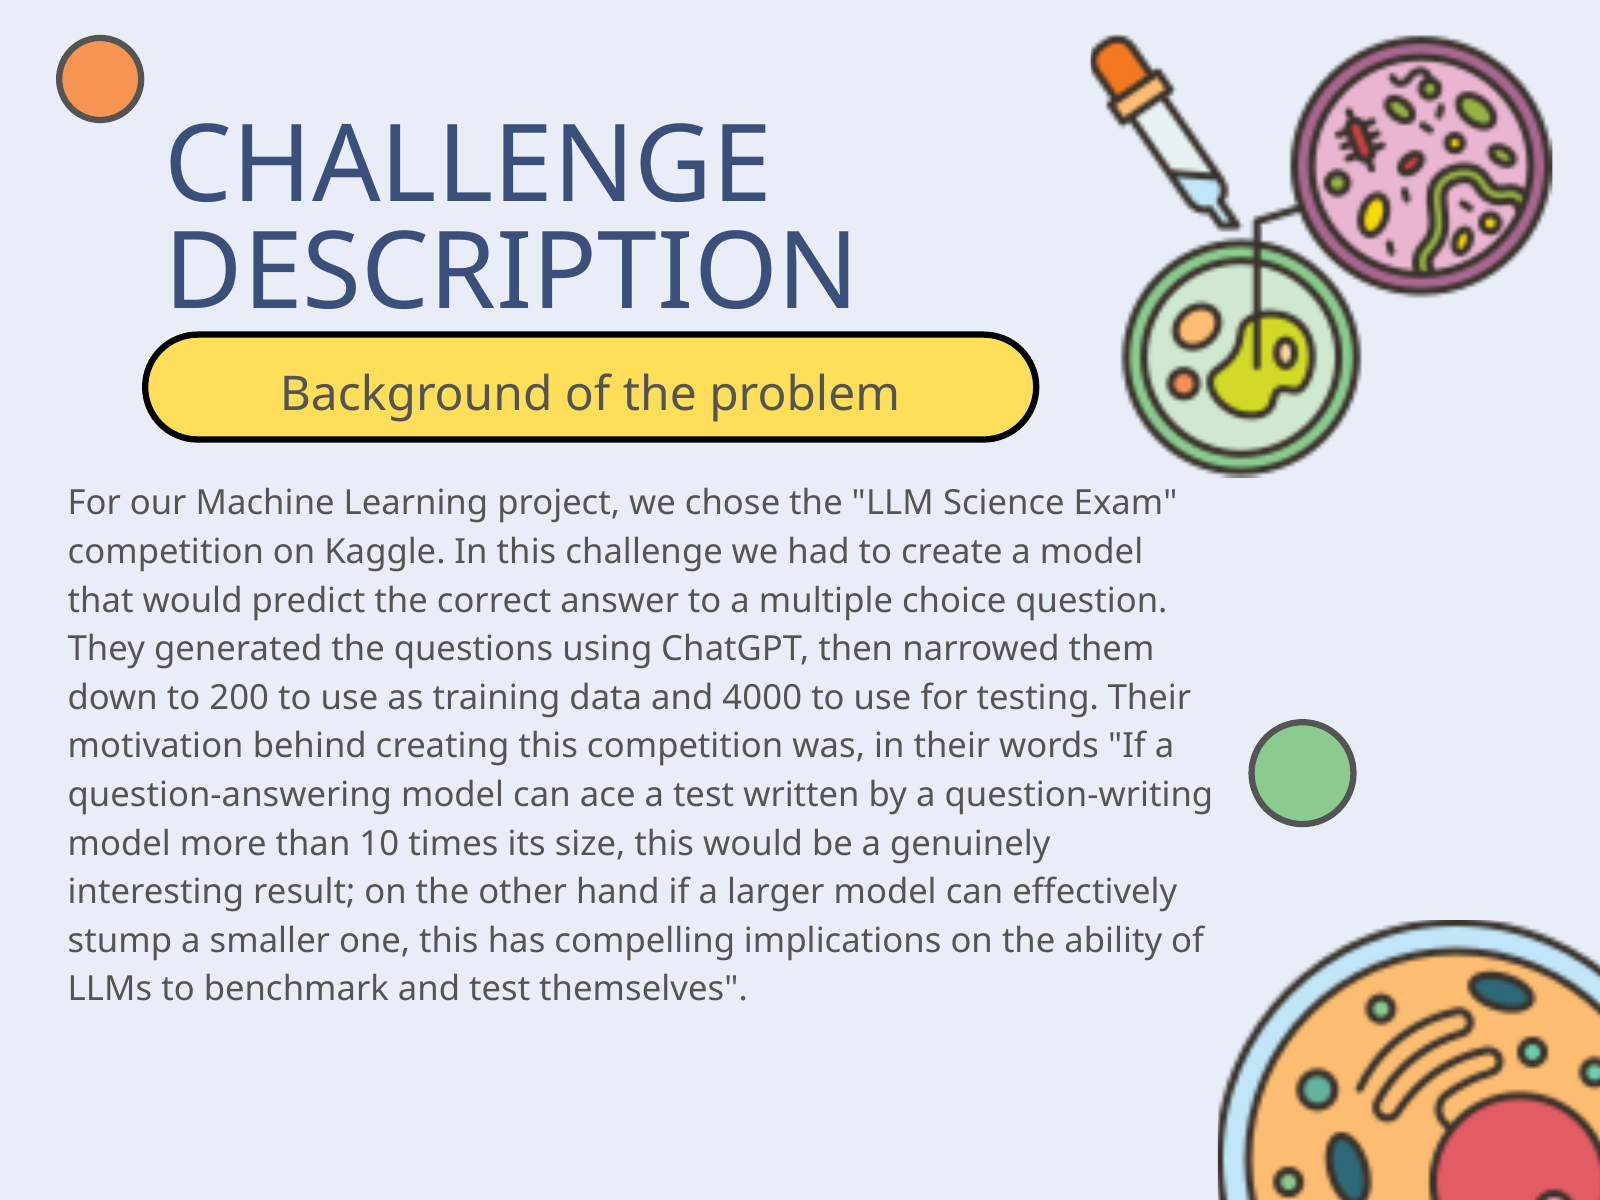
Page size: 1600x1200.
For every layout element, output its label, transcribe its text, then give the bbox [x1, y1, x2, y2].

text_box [1251, 721, 1354, 825]
text_box [1090, 34, 1553, 478]
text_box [58, 37, 142, 121]
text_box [144, 334, 1037, 440]
text_box [1217, 920, 1600, 1200]
text_box CHALLENGE DESCRIPTION [164, 114, 1116, 331]
text_box For our Machine Learning project, we chose the "LLM Science Exam" competition on Kaggle. In this challenge we had to create a model that would predict the correct answer to a multiple choice question. They generated the questions using ChatGPT, then narrowed them down to 200 to use as training data and 4000 to use for testing. Their motivation behind creating this competition was, in their words "If a question-answering model can ace a test written by a question-writing model more than 10 times its size, this would be a genuinely interesting result; on the other hand if a larger model can effectively stump a smaller one, this has compelling implications on the ability of LLMs to benchmark and test themselves". [67, 473, 1216, 1008]
